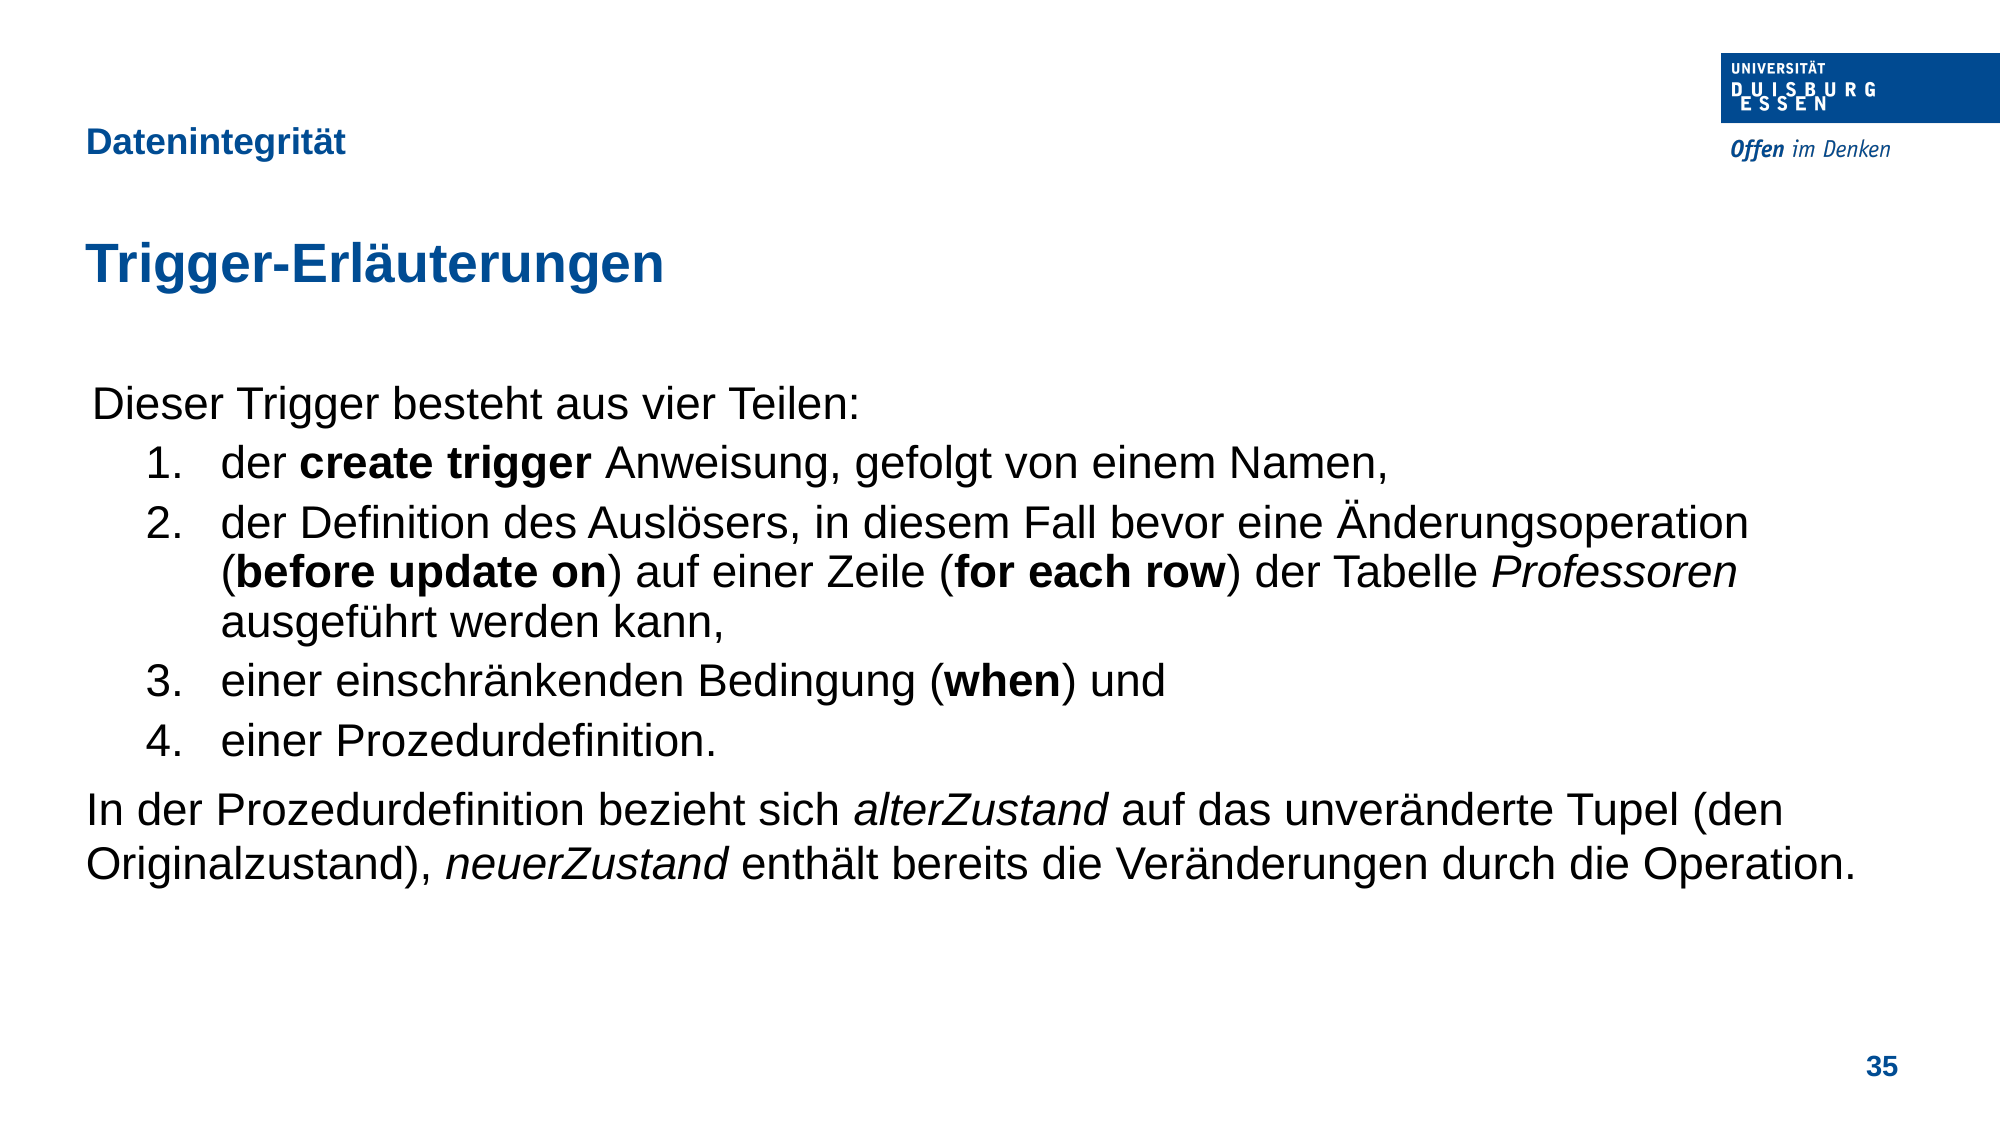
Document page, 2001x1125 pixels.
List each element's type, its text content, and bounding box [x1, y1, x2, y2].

list Dieser Trigger besteht aus vier Teilen: der create trigger Anweisung, gefolgt von einem Namen, der Definition des Auslösers, in diesem Fall bevor eine Änderungsoperation (before update on) auf einer Zeile (for each row) der Tabelle Professoren ausgeführt werden kann, einer einschränkenden Bedingung (when) und einer Prozedurdefinition. In der Prozedurdefinition bezieht sich alterZustand auf das unveränderte Tupel (den Originalzustand), neuerZustand enthält bereits die Veränderungen durch die Operation. [85, 366, 1914, 987]
slide_number 35 [1677, 1039, 1914, 1081]
list Trigger-Erläuterungen [85, 227, 1694, 303]
picture [1721, 53, 2000, 162]
list Datenintegrität [85, 122, 1694, 163]
